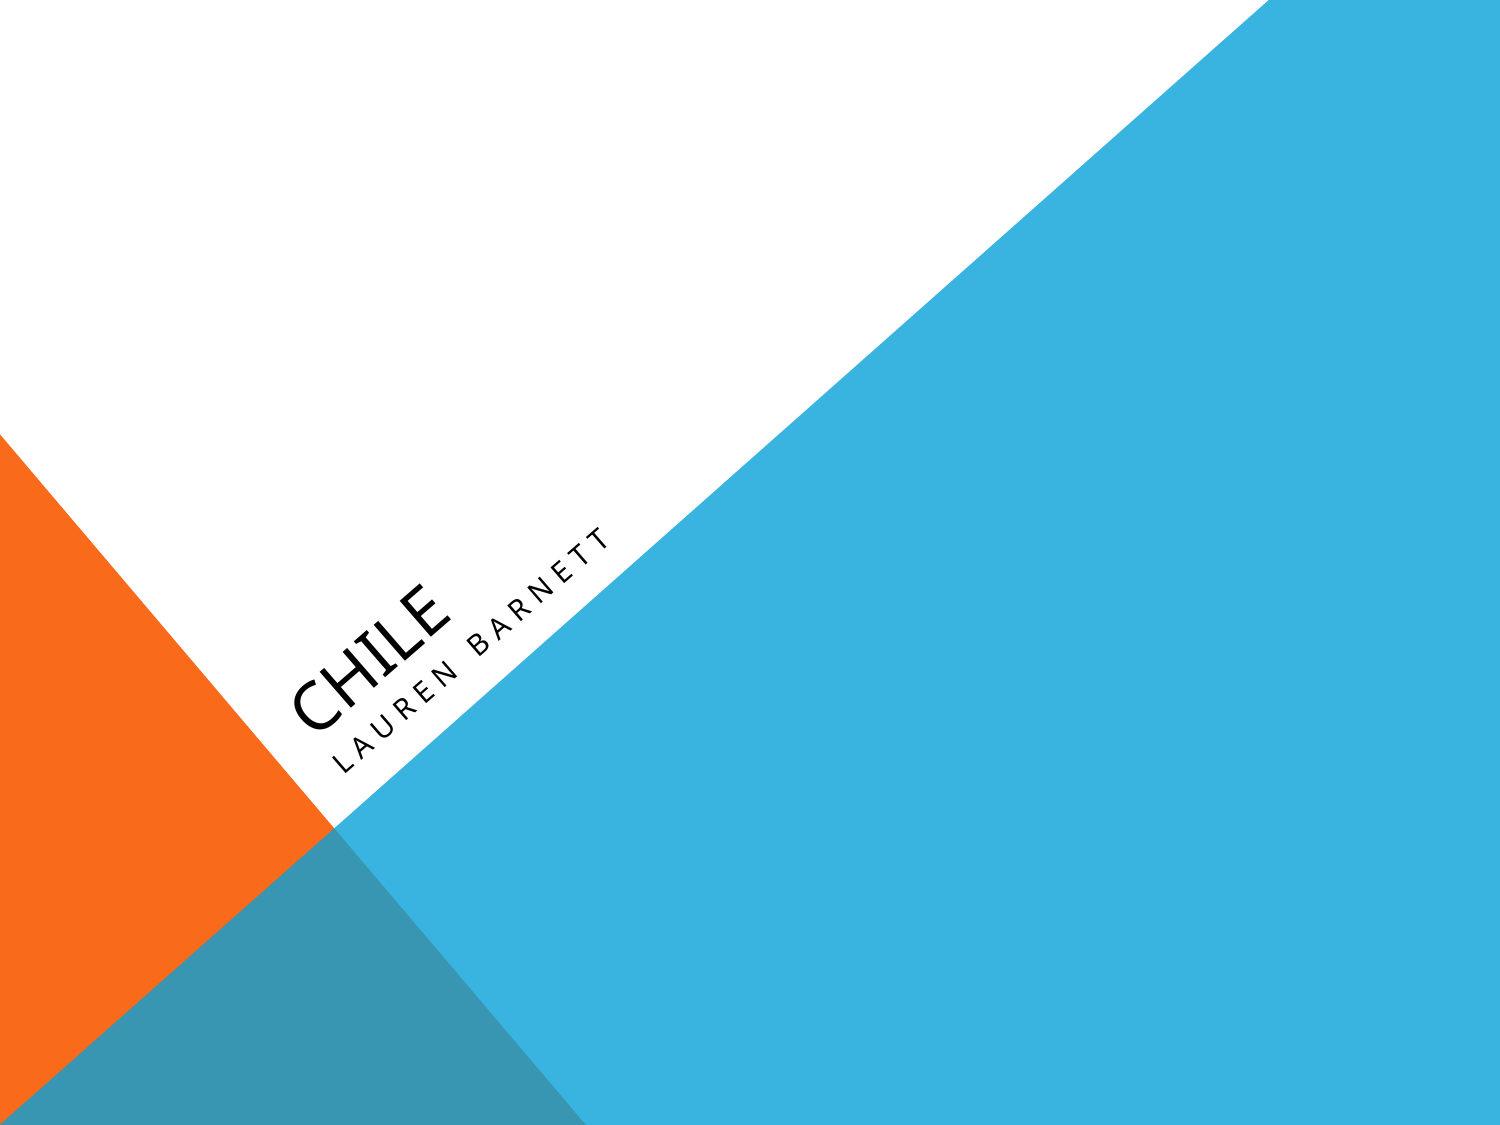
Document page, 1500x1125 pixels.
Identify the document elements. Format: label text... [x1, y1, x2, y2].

subtitle Lauren Barnett [312, 61, 1154, 804]
title Chile [182, 4, 1012, 761]
